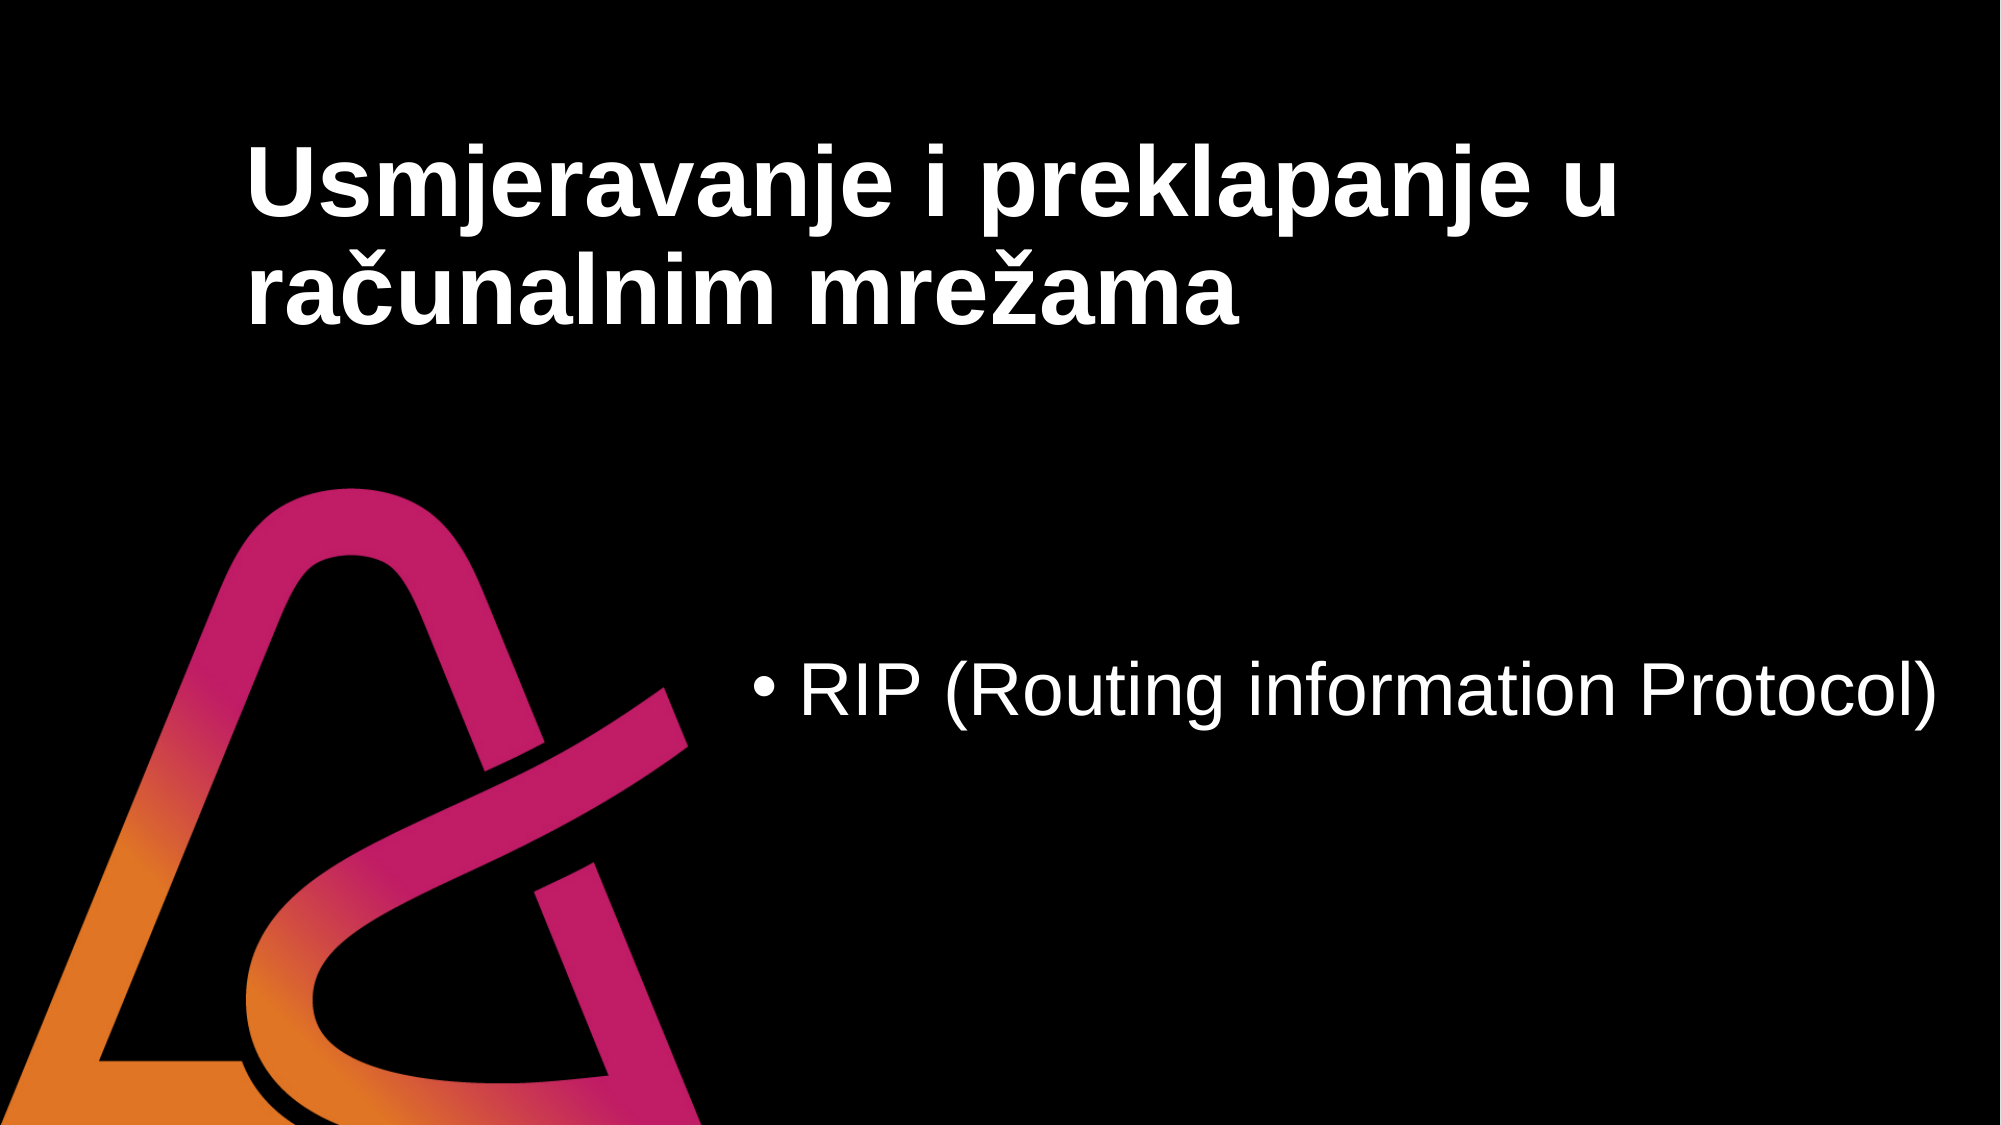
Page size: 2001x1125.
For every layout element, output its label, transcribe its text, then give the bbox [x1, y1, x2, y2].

text_box RIP (Routing information Protocol) [737, 633, 2000, 739]
picture [0, 0, 2001, 1125]
title Usmjeravanje i preklapanje u računalnim mrežama [245, 123, 1942, 420]
